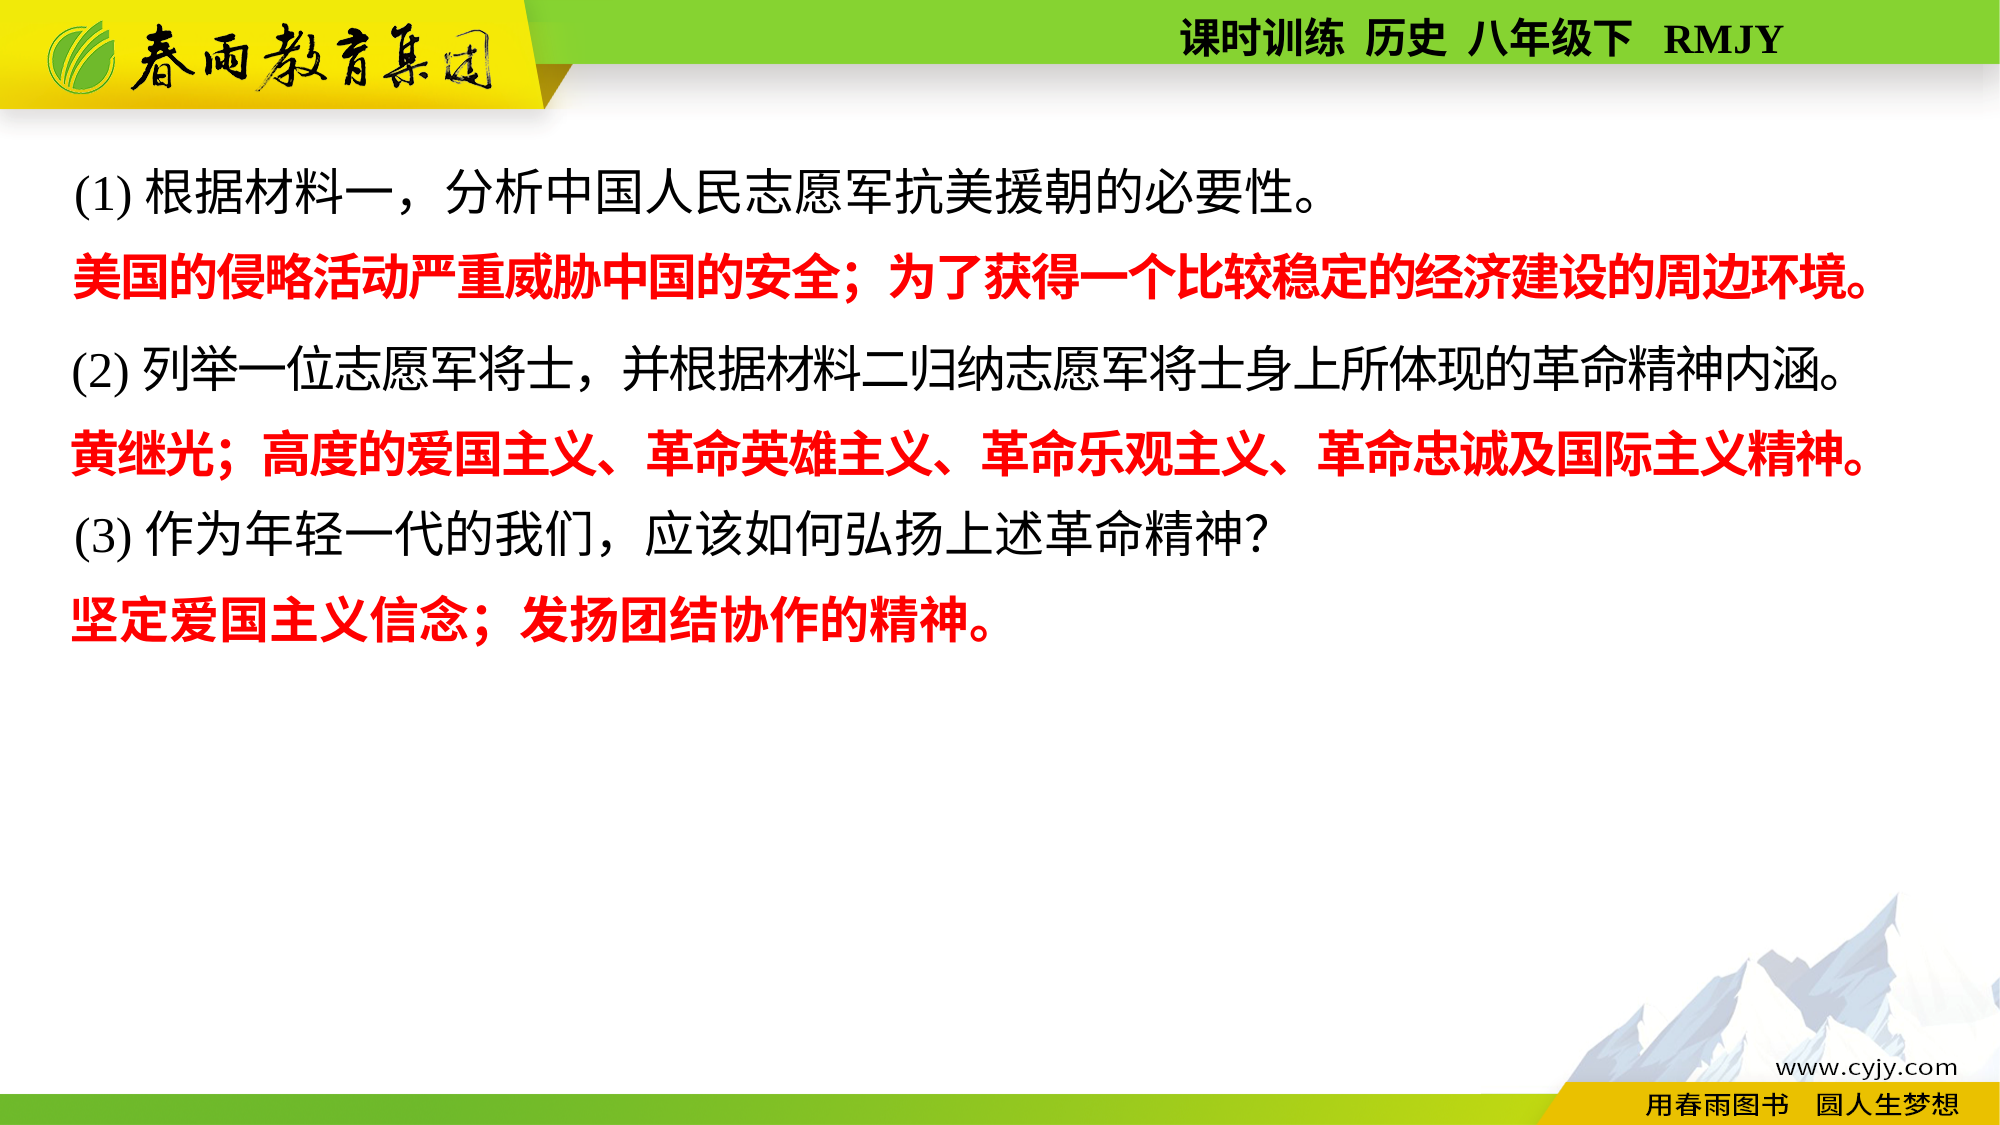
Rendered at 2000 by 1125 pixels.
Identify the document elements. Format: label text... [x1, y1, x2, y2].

picture [0, 0, 2000, 1125]
text_box (2)列举一位志愿军将士，并根据材料二归纳志愿军将士身上所体现的革命精神内涵。 [56, 299, 1941, 405]
text_box (3)作为年轻一代的我们，应该如何弘扬上述革命精神？ [59, 464, 1944, 570]
text_box 黄继光；高度的爱国主义、革命英雄主义、革命乐观主义、革命忠诚及国际主义精神。 [54, 385, 1939, 491]
text_box 坚定爱国主义信念；发扬团结协作的精神。 [54, 550, 1939, 656]
text_box 美国的侵略活动严重威胁中国的安全；为了获得一个比较稳定的经济建设的周边环境。 [57, 208, 1942, 313]
list (1)根据材料一，分析中国人民志愿军抗美援朝的必要性。 [59, 122, 1944, 217]
